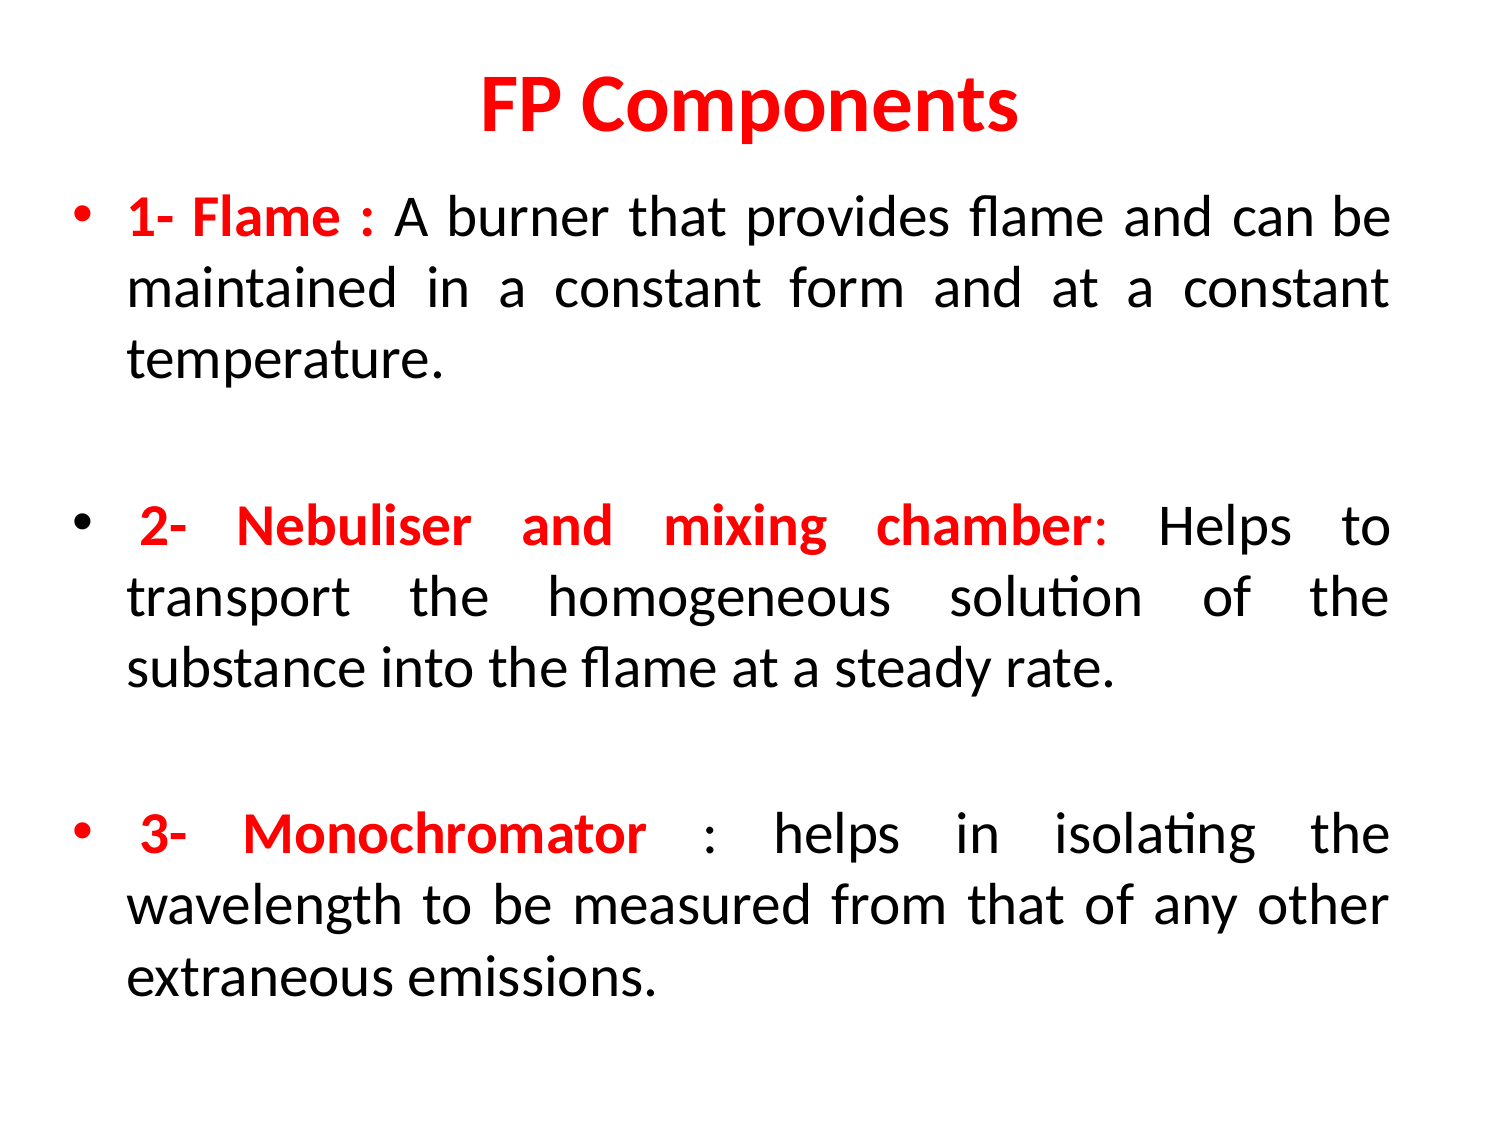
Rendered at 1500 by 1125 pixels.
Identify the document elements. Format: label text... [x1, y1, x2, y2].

list 1- Flame : A burner that provides flame and can be maintained in a constant form and at a constant temperature. 2- Nebuliser and mixing chamber: Helps to transport the homogeneous solution of the substance into the flame at a steady rate. 3- Monochromator : helps in isolating the wavelength to be measured from that of any other extraneous emissions. [57, 169, 1408, 1018]
title FP Components [75, 3, 1425, 192]
